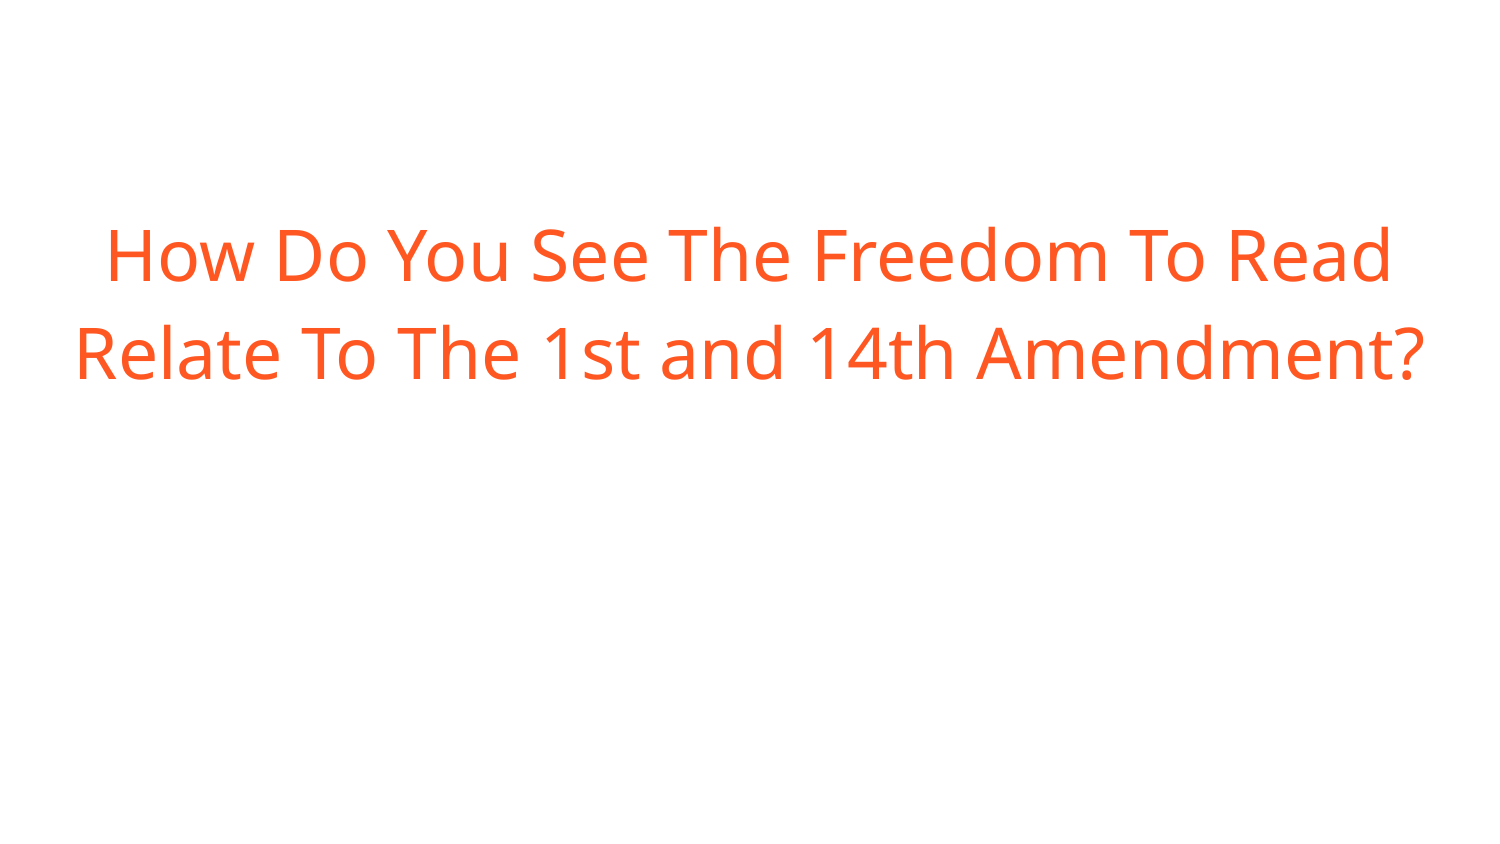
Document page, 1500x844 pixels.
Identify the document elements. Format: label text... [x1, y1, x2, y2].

title How Do You See The Freedom To Read Relate To The 1st and 14th Amendment? [51, 190, 1449, 512]
